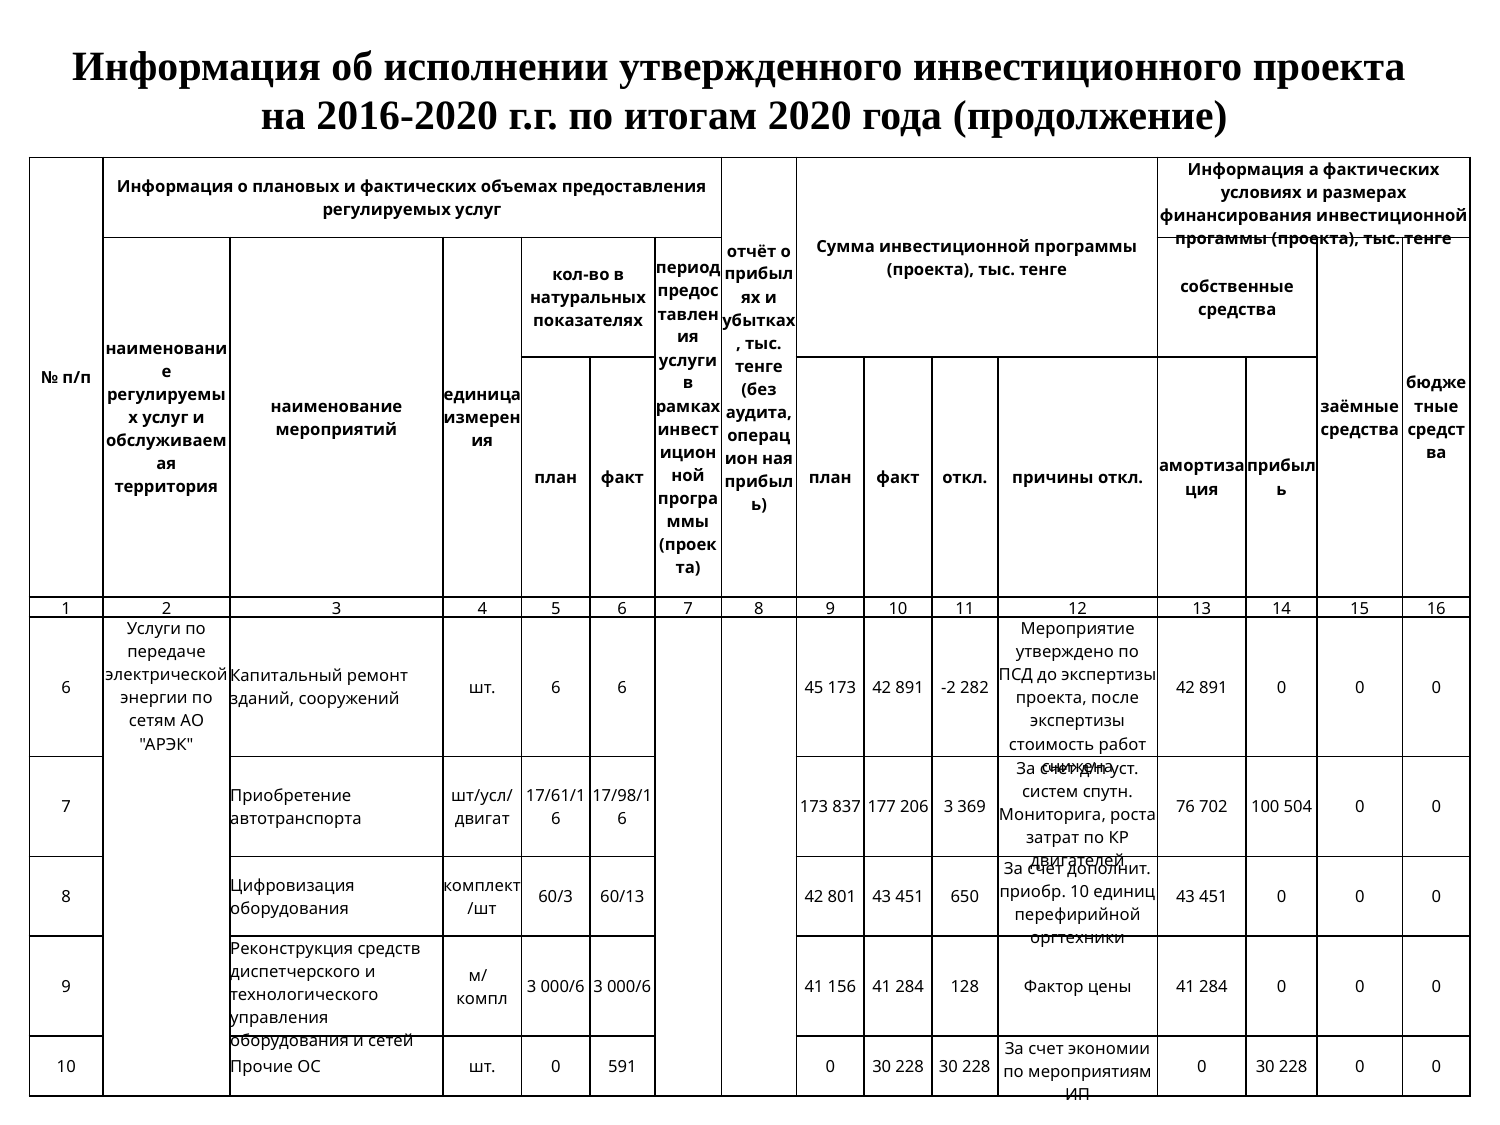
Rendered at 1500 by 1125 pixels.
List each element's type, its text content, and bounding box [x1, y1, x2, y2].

table_cell 591 [591, 1037, 654, 1095]
table_cell 42 891 [865, 618, 931, 756]
table_cell 43 451 [865, 857, 931, 935]
table_cell За счет д/п уст. систем спутн. Мониторига, роста затрат по КР двигателей [999, 757, 1157, 856]
table_cell 6 [591, 618, 654, 756]
table_cell 0 [1403, 757, 1469, 856]
table_header Информация а фактических условиях и размерах финансирования инвестиционной прогаммы (проекта), тыс. тенге [1158, 158, 1469, 237]
table_cell 13 [1158, 598, 1245, 616]
table_cell период предоставления услуги в рамках инвестиционной программы (проекта) [656, 238, 721, 596]
table_cell 8 [722, 598, 796, 616]
table_cell 30 228 [865, 1037, 931, 1095]
table_cell факт [591, 358, 654, 596]
table_cell наименование мероприятий [231, 238, 442, 596]
table_cell 0 [1403, 857, 1469, 935]
table_cell 76 702 [1158, 757, 1245, 856]
table_cell шт/усл/ двигат [444, 757, 521, 856]
table_cell 5 [522, 598, 589, 616]
table_cell 8 [30, 857, 102, 935]
table_cell 0 [1318, 1037, 1402, 1095]
table_cell 0 [1318, 857, 1402, 935]
table_cell 60/13 [591, 857, 654, 935]
text_box Информация об исполнении утвержденного инвестиционного проекта на 2016-2020 г.г. по итогам 2020 года (продолжение) [29, 30, 1459, 146]
table_cell 11 [933, 598, 997, 616]
table_cell Мероприятие утверждено по ПСД до экспертизы проекта, после экспертизы стоимость работ снижена [999, 618, 1157, 756]
table_cell 3 369 [933, 757, 997, 856]
table_cell причины откл. [999, 358, 1157, 596]
table_cell план [522, 358, 589, 596]
table_cell 42 891 [1158, 618, 1245, 756]
table_cell 30 228 [933, 1037, 997, 1095]
table_cell 17/61/16 [522, 757, 589, 856]
table_cell 0 [1403, 1037, 1469, 1095]
table_cell 16 [1403, 598, 1469, 616]
table_cell 30 228 [1247, 1037, 1316, 1095]
table_cell 3 [231, 598, 442, 616]
table_cell план [797, 358, 863, 596]
table_cell заёмные средства [1318, 238, 1402, 596]
table_cell 10 [865, 598, 931, 616]
table_cell 6 [522, 618, 589, 756]
table_cell наименование регулируемых услуг и обслуживаемая территория [104, 238, 229, 596]
table_cell [722, 618, 796, 1095]
table_cell 0 [1247, 937, 1316, 1035]
table_cell 3 000/6 [591, 937, 654, 1035]
table_cell откл. [933, 358, 997, 596]
table_cell 17/98/16 [591, 757, 654, 856]
table_cell комплект/шт [444, 857, 521, 935]
table_cell шт. [444, 618, 521, 756]
table_cell 128 [933, 937, 997, 1035]
table_cell [656, 618, 721, 1095]
table_cell амортизация [1158, 358, 1245, 596]
table_cell 41 284 [1158, 937, 1245, 1035]
table_cell 12 [999, 598, 1157, 616]
table_cell бюджетные средства [1403, 238, 1469, 596]
table_cell 9 [797, 598, 863, 616]
table_cell 41 156 [797, 937, 863, 1035]
table_cell -2 282 [933, 618, 997, 756]
table_cell шт. [444, 1037, 521, 1095]
table_cell 0 [1403, 618, 1469, 756]
table_cell 3 000/6 [522, 937, 589, 1035]
table_cell 0 [1247, 857, 1316, 935]
table_cell 0 [522, 1037, 589, 1095]
table_header Сумма инвестиционной программы (проекта), тыс. тенге [797, 158, 1157, 356]
table_cell м/ компл [444, 937, 521, 1035]
table_cell 45 173 [797, 618, 863, 756]
table_cell 177 206 [865, 757, 931, 856]
table_cell собственные средства [1158, 238, 1316, 356]
table_cell Приобретение автотранспорта [231, 757, 442, 856]
table_cell 15 [1318, 598, 1402, 616]
table_cell 0 [1318, 937, 1402, 1035]
table_cell единица измерения [444, 238, 521, 596]
table_cell 0 [1318, 618, 1402, 756]
table_cell 650 [933, 857, 997, 935]
table_cell кол-во в натуральных показателях [522, 238, 654, 356]
table_cell 0 [797, 1037, 863, 1095]
table_cell 0 [1318, 757, 1402, 856]
table_cell 0 [1403, 937, 1469, 1035]
table_header № п/п [30, 158, 102, 596]
table_cell 10 [30, 1037, 102, 1095]
table_cell 14 [1247, 598, 1316, 616]
table_cell За счет дополнит. приобр. 10 единиц перефирийной оргтехники [999, 857, 1157, 935]
table_cell 4 [444, 598, 521, 616]
table_cell Прочие ОС [231, 1037, 442, 1095]
table_cell 6 [591, 598, 654, 616]
table_cell Услуги по передаче электрической энергии по сетям АО "АРЭК" [104, 618, 229, 1095]
table_cell 7 [30, 757, 102, 856]
table_cell 9 [30, 937, 102, 1035]
table_cell Фактор цены [999, 937, 1157, 1035]
table_cell 41 284 [865, 937, 931, 1035]
table_cell 100 504 [1247, 757, 1316, 856]
table_cell Реконструкция средств диспетчерского и технологического управления оборудования и сетей [231, 937, 442, 1035]
table_cell 60/3 [522, 857, 589, 935]
table_cell 173 837 [797, 757, 863, 856]
table_cell Цифровизация оборудования [231, 857, 442, 935]
table_cell За счет экономии по мероприятиям ИП [999, 1037, 1157, 1095]
table_cell Капитальный ремонт зданий, сооружений [231, 618, 442, 756]
table_cell 43 451 [1158, 857, 1245, 935]
table_cell факт [865, 358, 931, 596]
table_header отчёт о прибылях и убытках, тыс. тенге (без аудита, операцион ная прибыль) [722, 158, 796, 596]
table_cell 0 [1247, 618, 1316, 756]
table_cell 42 801 [797, 857, 863, 935]
table_cell 6 [30, 618, 102, 756]
table_cell 1 [30, 598, 102, 616]
table_cell 2 [104, 598, 229, 616]
table_cell прибыль [1247, 358, 1316, 596]
table_cell 7 [656, 598, 721, 616]
table_header Информация о плановых и фактических объемах предоставления регулируемых услуг [104, 158, 721, 237]
table_cell 0 [1158, 1037, 1245, 1095]
